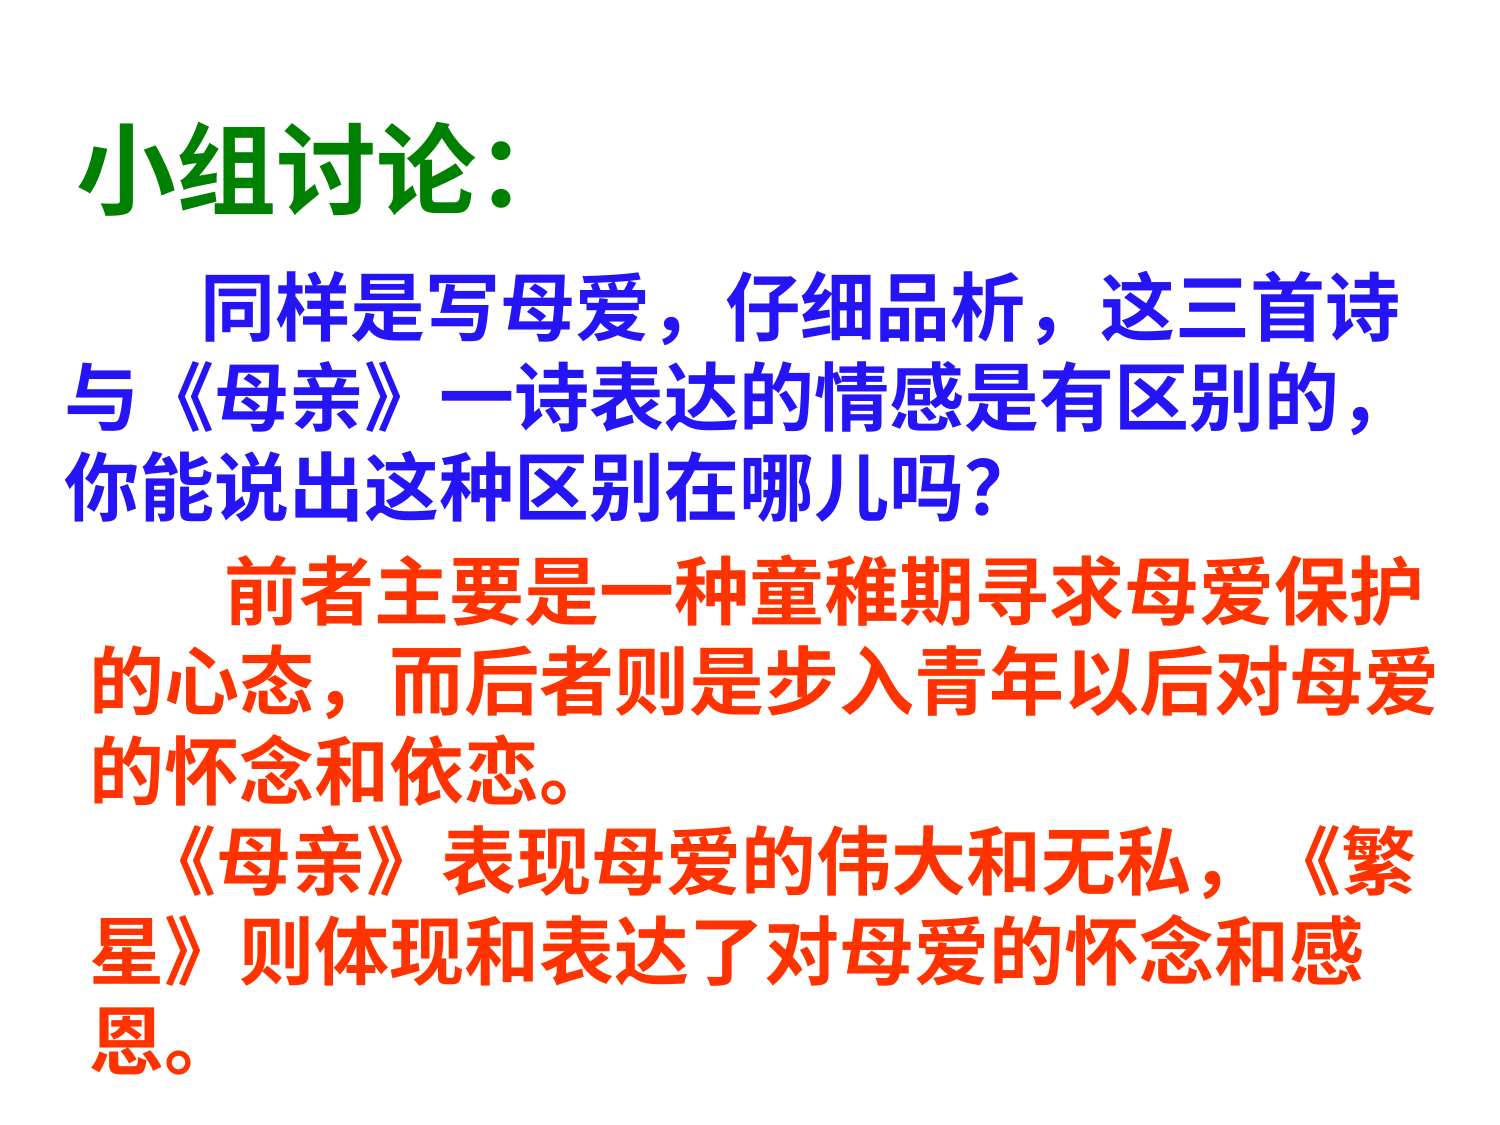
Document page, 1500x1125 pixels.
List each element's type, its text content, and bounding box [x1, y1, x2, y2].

text_box 前者主要是一种童稚期寻求母爱保护的心态，而后者则是步入青年以后对母爱的怀念和依恋。 《母亲》表现母爱的伟大和无私，《繁星》则体现和表达了对母爱的怀念和感恩。 [74, 537, 1500, 1093]
text_box 同样是写母爱，仔细品析，这三首诗与《母亲》一诗表达的情感是有区别的，你能说出这种区别在哪儿吗？ [49, 252, 1488, 538]
text_box 小组讨论： [61, 99, 592, 235]
